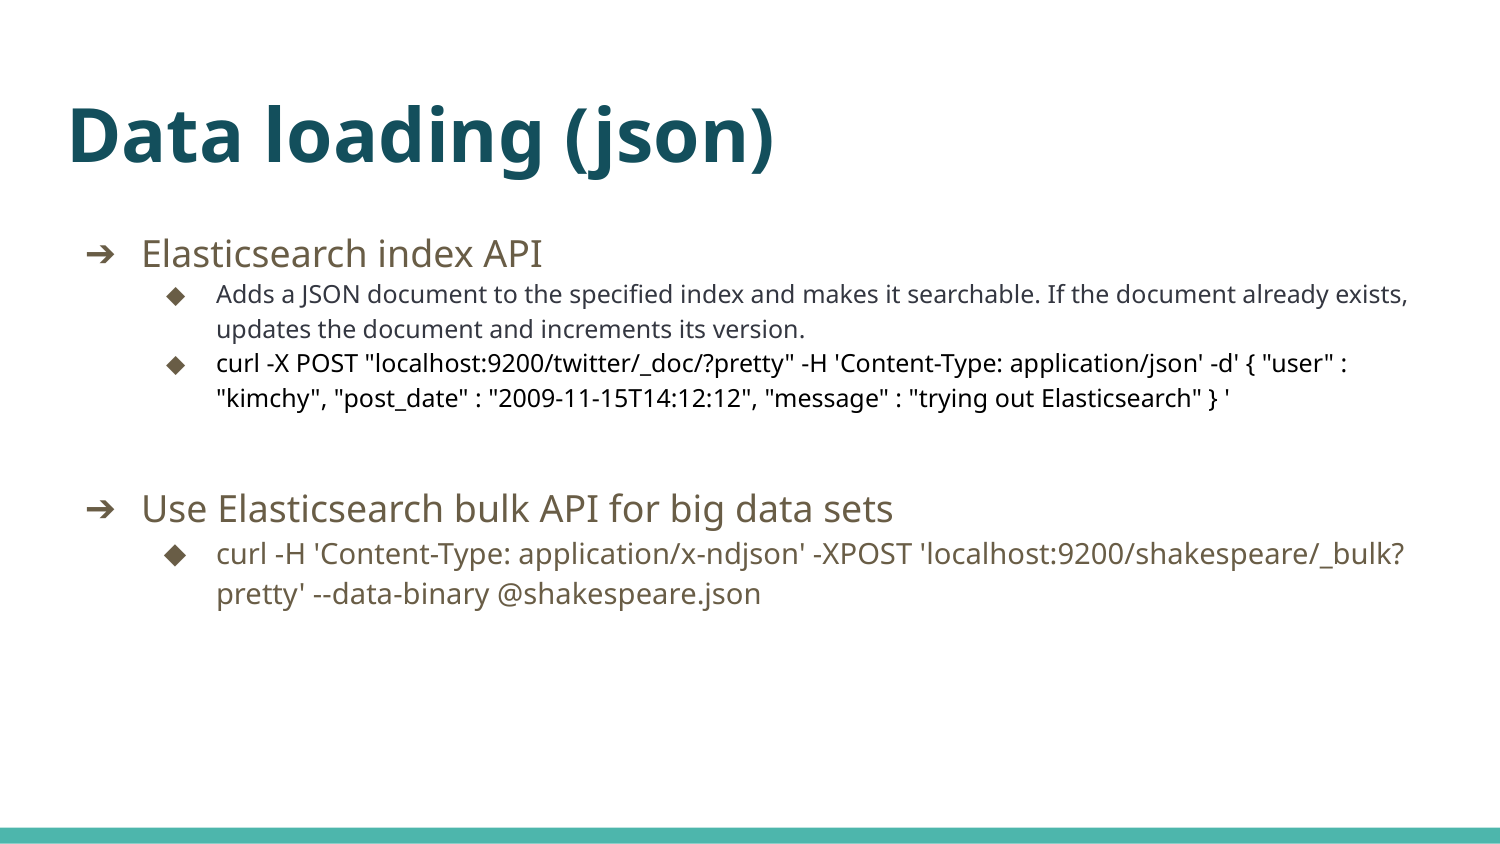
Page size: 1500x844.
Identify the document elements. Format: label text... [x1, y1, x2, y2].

list Elasticsearch index API Adds a JSON document to the specified index and makes it searchable. If the document already exists, updates the document and increments its version. curl -X POST "localhost:9200/twitter/_doc/?pretty" -H 'Content-Type: application/json' -d' { "user" : "kimchy", "post_date" : "2009-11-15T14:12:12", "message" : "trying out Elasticsearch" } ' Use Elasticsearch bulk API for big data sets curl -H 'Content-Type: application/x-ndjson' -XPOST 'localhost:9200/shakespeare/_bulk?pretty' --data-binary @shakespeare.json [51, 207, 1449, 750]
title Data loading (json) [51, 72, 1449, 189]
